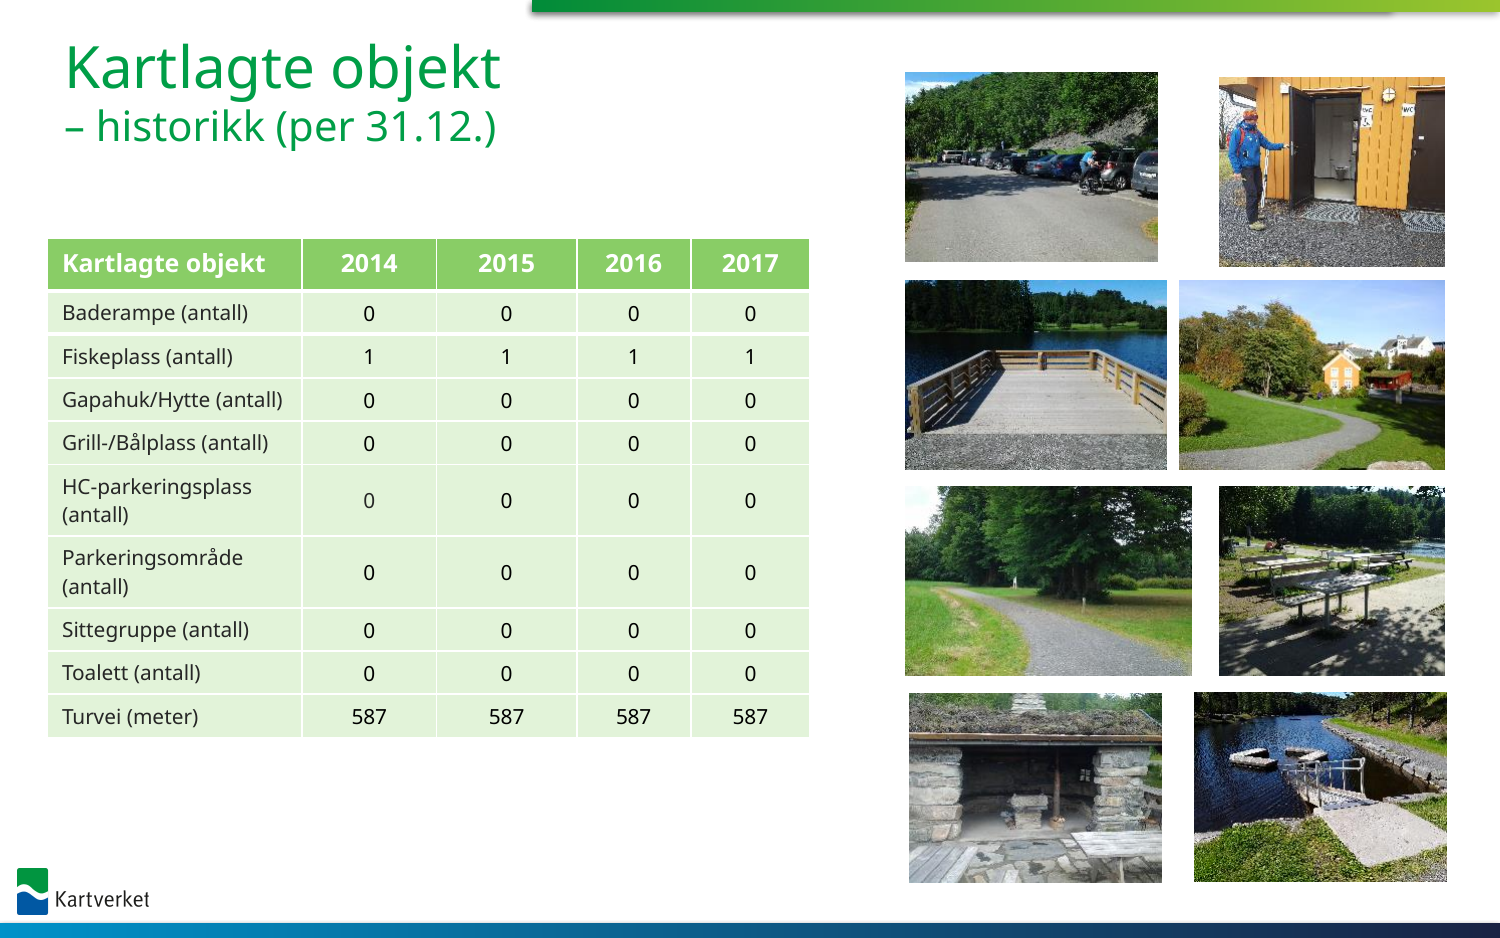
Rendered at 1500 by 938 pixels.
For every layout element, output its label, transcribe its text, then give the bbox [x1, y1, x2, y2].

table_cell 0 [578, 465, 690, 535]
table_header 2014 [303, 239, 436, 289]
table_cell HC-parkeringsplass (antall) [48, 465, 301, 535]
table_cell 0 [437, 422, 576, 464]
table_cell 587 [578, 695, 690, 737]
table_cell Toalett (antall) [48, 652, 301, 693]
table_cell 587 [692, 695, 809, 737]
table_cell 0 [692, 293, 809, 332]
table_cell 0 [303, 465, 436, 535]
table_cell 0 [437, 537, 576, 607]
table_cell 0 [578, 609, 690, 650]
table_cell 0 [692, 652, 809, 693]
table_cell 0 [692, 379, 809, 420]
picture [1194, 692, 1448, 882]
table_cell 0 [303, 379, 436, 420]
picture [905, 486, 1193, 676]
table_cell 0 [437, 465, 576, 535]
table_cell Baderampe (antall) [48, 293, 301, 332]
table_cell 0 [578, 293, 690, 332]
table_cell 0 [437, 293, 576, 332]
table_cell Grill-/Bålplass (antall) [48, 422, 301, 464]
table_cell 0 [303, 422, 436, 464]
table_header 2015 [437, 239, 576, 289]
table_cell Gapahuk/Hytte (antall) [48, 379, 301, 420]
table_cell 1 [303, 336, 436, 377]
table_cell 0 [437, 652, 576, 693]
table_cell Turvei (meter) [48, 695, 301, 737]
table_cell Sittegruppe (antall) [48, 609, 301, 650]
table_cell 0 [692, 537, 809, 607]
table_header Kartlagte objekt [48, 239, 301, 289]
table_cell 0 [303, 652, 436, 693]
table_cell 0 [692, 609, 809, 650]
table_cell 1 [578, 336, 690, 377]
picture [1219, 486, 1445, 676]
table_cell 0 [692, 422, 809, 464]
table_cell Fiskeplass (antall) [48, 336, 301, 377]
picture [1179, 280, 1445, 470]
table_cell 0 [578, 652, 690, 693]
table_cell 0 [303, 609, 436, 650]
text_box Kartlagte objekt – historikk (per 31.12.) [49, 14, 1431, 158]
table_cell 0 [303, 537, 436, 607]
table_cell 0 [692, 465, 809, 535]
table_cell 0 [437, 609, 576, 650]
picture [905, 72, 1158, 262]
table_cell 1 [437, 336, 576, 377]
table_cell 1 [692, 336, 809, 377]
table_cell 0 [437, 379, 576, 420]
table_cell 587 [437, 695, 576, 737]
table_header 2017 [692, 239, 809, 289]
picture [909, 693, 1163, 884]
table_cell 0 [578, 422, 690, 464]
picture [905, 280, 1167, 470]
picture [1219, 77, 1445, 267]
table_cell 587 [303, 695, 436, 737]
table_cell 0 [578, 379, 690, 420]
table_cell 0 [303, 293, 436, 332]
table_cell 0 [578, 537, 690, 607]
table_cell Parkeringsområde (antall) [48, 537, 301, 607]
table_header 2016 [578, 239, 690, 289]
